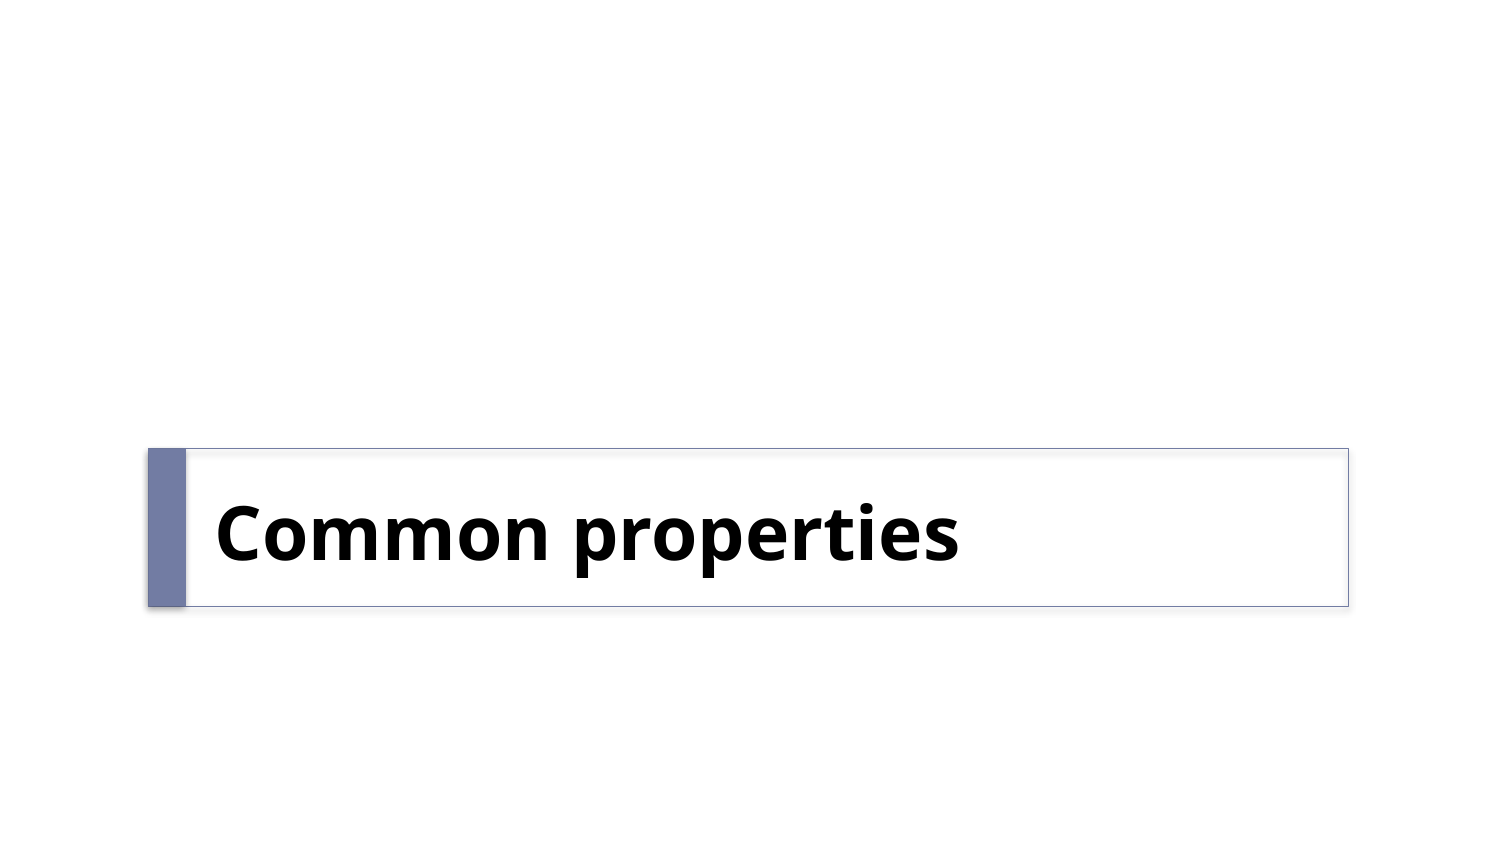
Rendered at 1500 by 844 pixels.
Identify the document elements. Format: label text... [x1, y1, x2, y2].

title Common properties [200, 478, 1325, 600]
